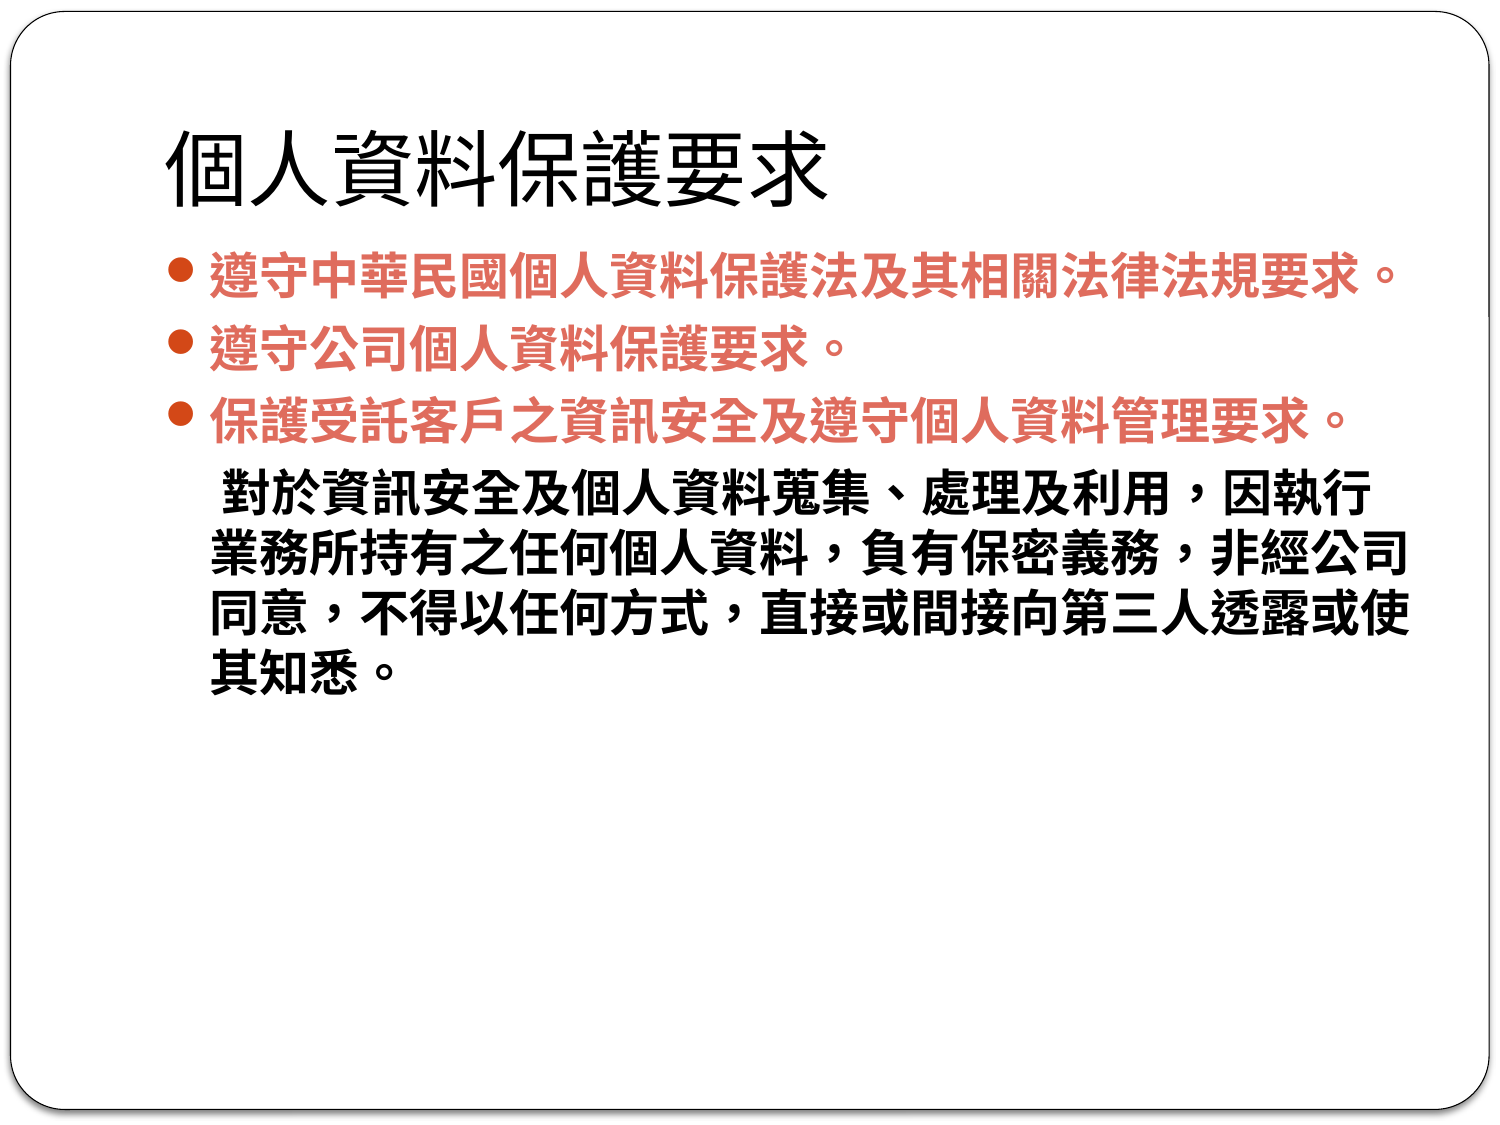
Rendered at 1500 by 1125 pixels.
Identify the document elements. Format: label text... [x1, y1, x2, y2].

title 個人資料保護要求 [150, 45, 1425, 233]
list 遵守中華民國個人資料保護法及其相關法律法規要求。 遵守公司個人資料保護要求。 保護受託客戶之資訊安全及遵守個人資料管理要求。 對於資訊安全及個人資料蒐集、處理及利用，因執行業務所持有之任何個人資料，負有保密義務，非經公司同意，不得以任何方式，直接或間接向第三人透露或使其知悉。 [150, 237, 1425, 988]
